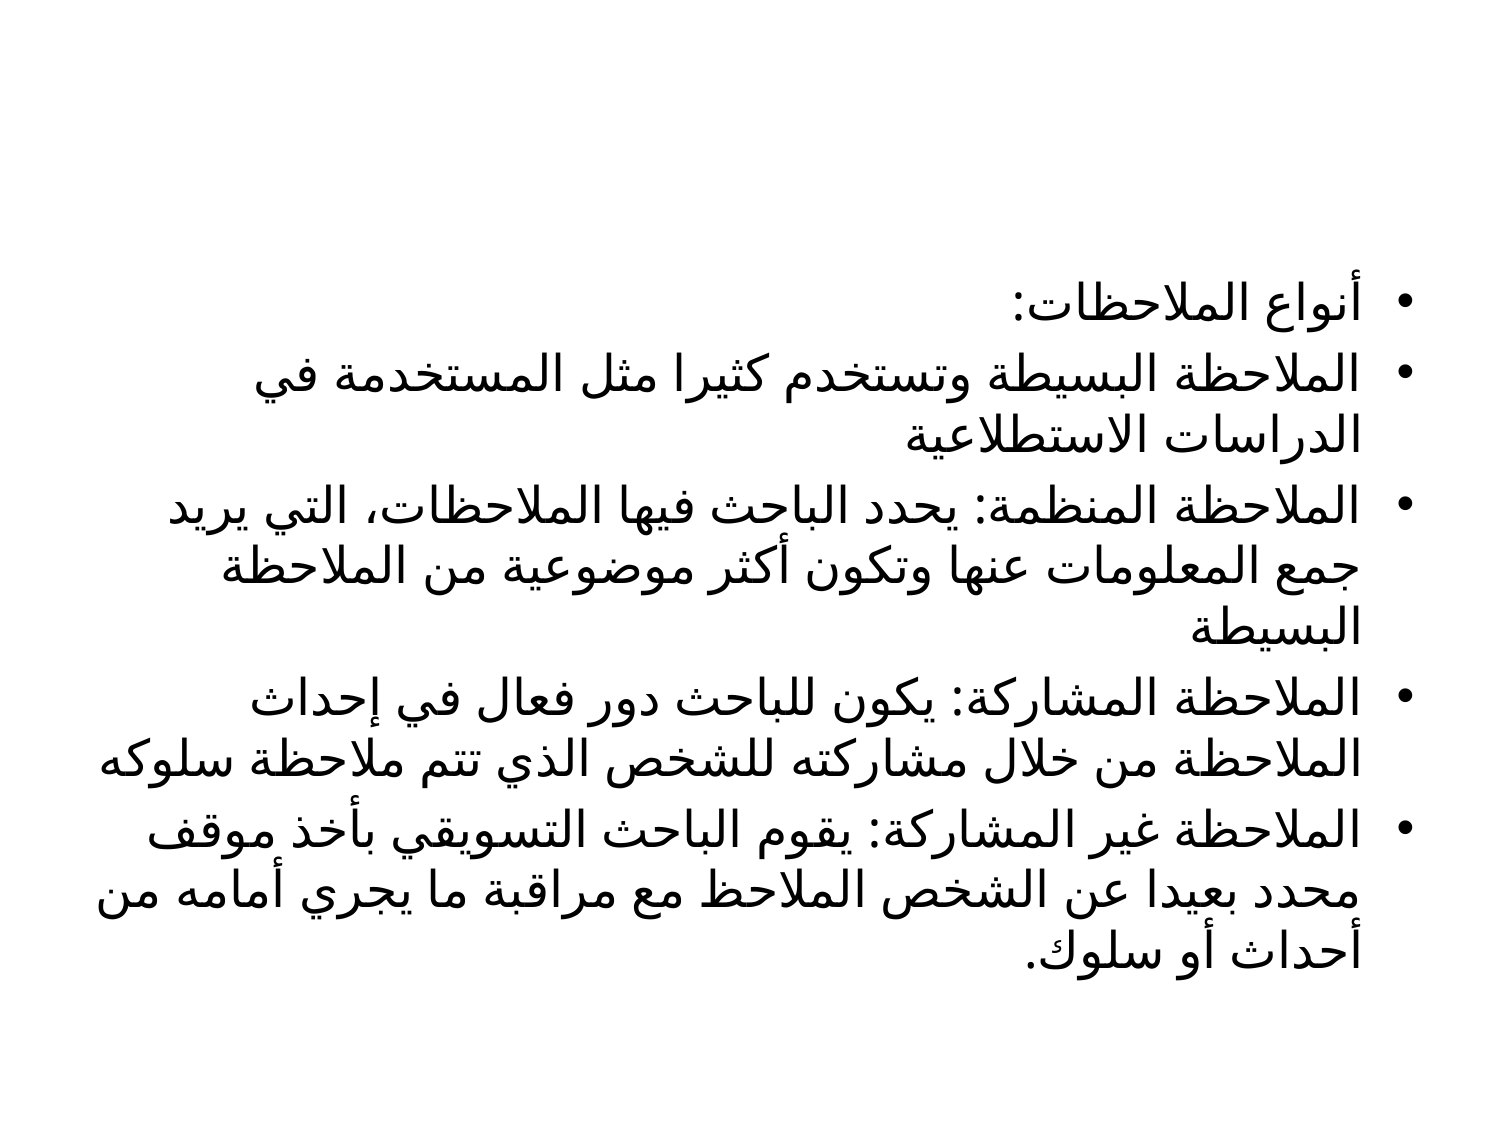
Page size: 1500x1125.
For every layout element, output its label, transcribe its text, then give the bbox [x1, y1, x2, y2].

list أنواع الملاحظات: الملاحظة البسيطة وتستخدم كثيرا مثل المستخدمة في الدراسات الاستطلاعية الملاحظة المنظمة: يحدد الباحث فيها الملاحظات، التي يريد جمع المعلومات عنها وتكون أكثر موضوعية من الملاحظة البسيطة الملاحظة المشاركة: يكون للباحث دور فعال في إحداث الملاحظة من خلال مشاركته للشخص الذي تتم ملاحظة سلوكه الملاحظة غير المشاركة: يقوم الباحث التسويقي بأخذ موقف محدد بعيدا عن الشخص الملاحظ مع مراقبة ما يجري أمامه من أحداث أو سلوك. [75, 262, 1425, 1005]
